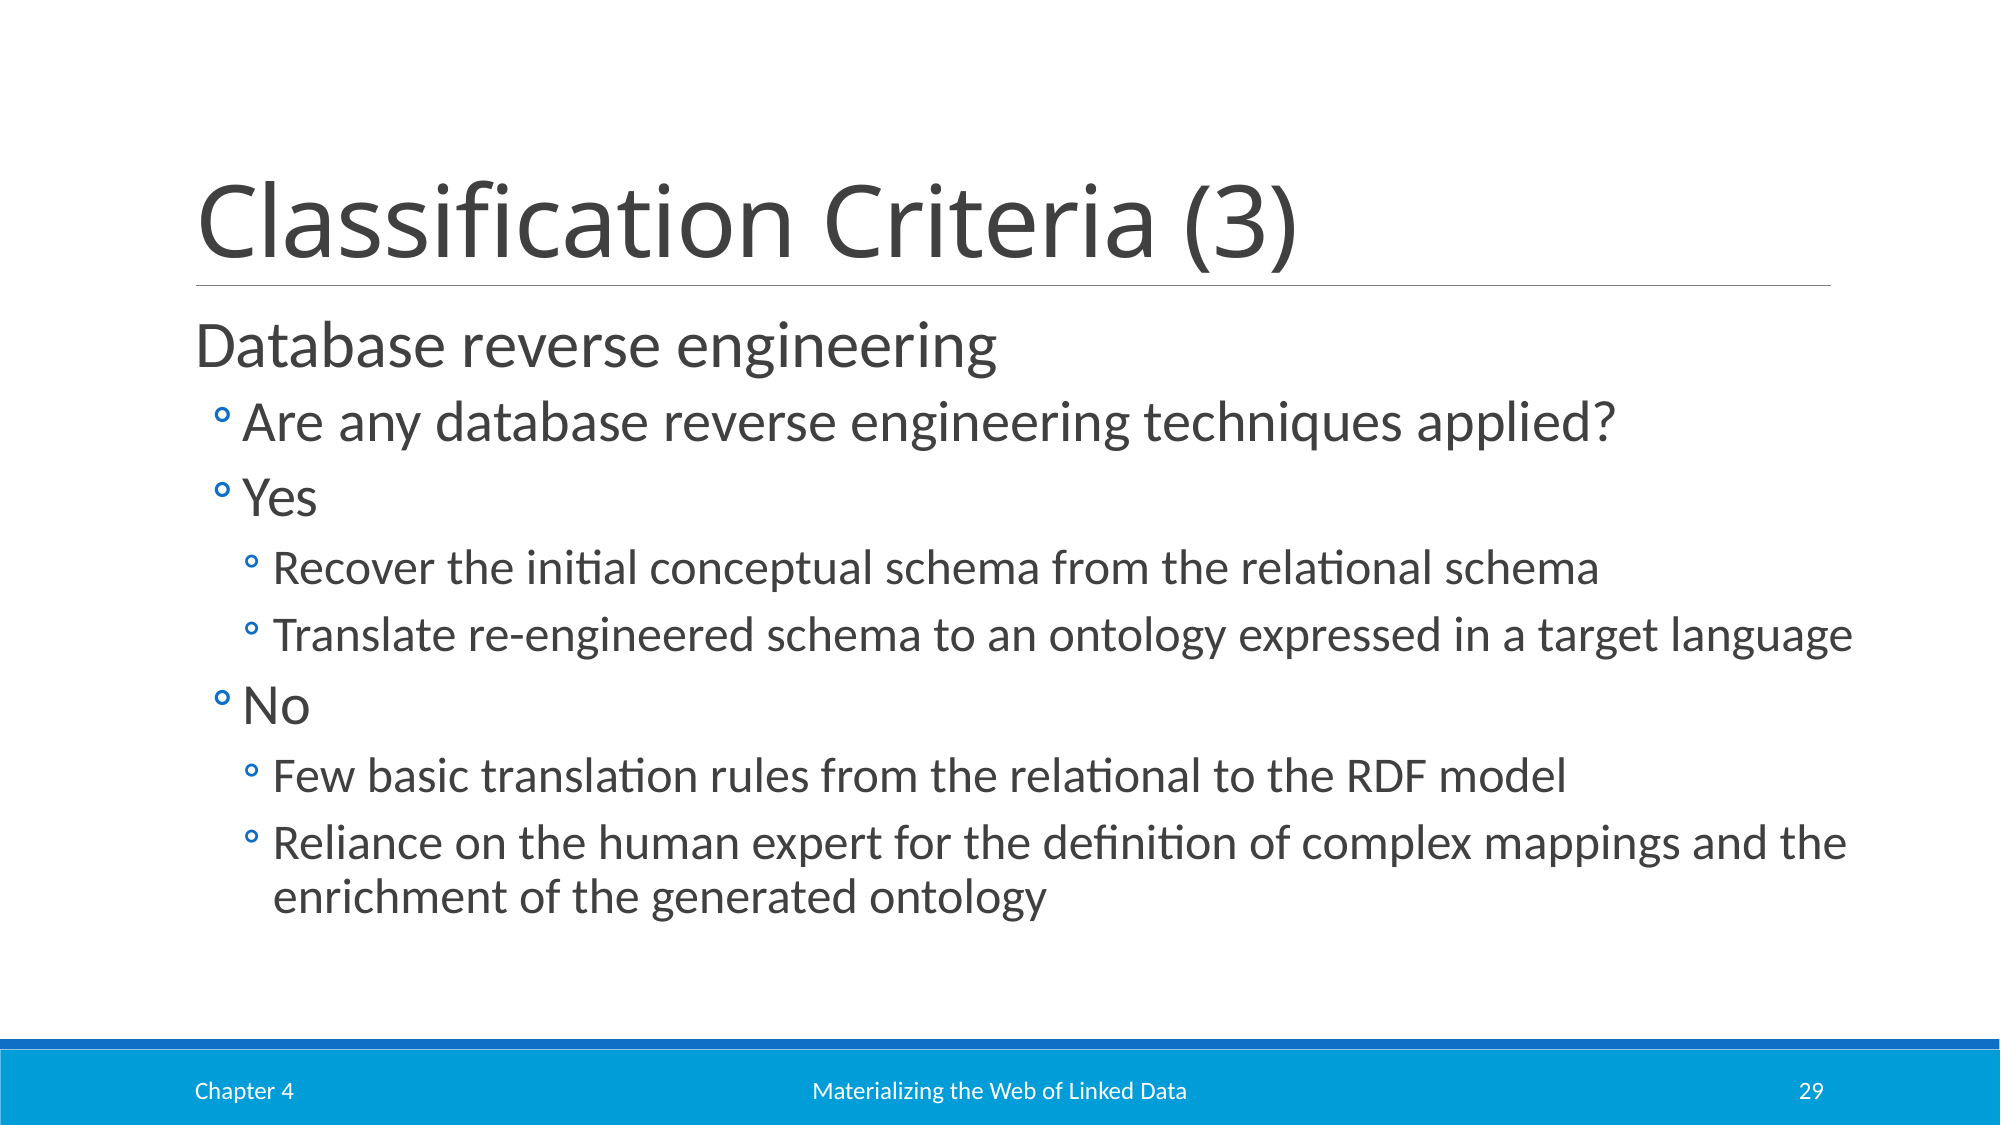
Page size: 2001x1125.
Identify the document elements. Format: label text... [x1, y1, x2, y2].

slide_number Chapter 4 [180, 1059, 586, 1120]
footer Materializing the Web of Linked Data [604, 1059, 1396, 1120]
title Classification Criteria (3) [180, 47, 1830, 285]
slide_number 29 [1624, 1059, 1840, 1120]
list Database reverse engineering Are any database reverse engineering techniques applied? Yes Recover the initial conceptual schema from the relational schema Translate re-engineered schema to an ontology expressed in a target language No Few basic translation rules from the relational to the RDF model Reliance on the human expert for the definition of complex mappings and the enrichment of the generated ontology [180, 302, 1868, 1012]
